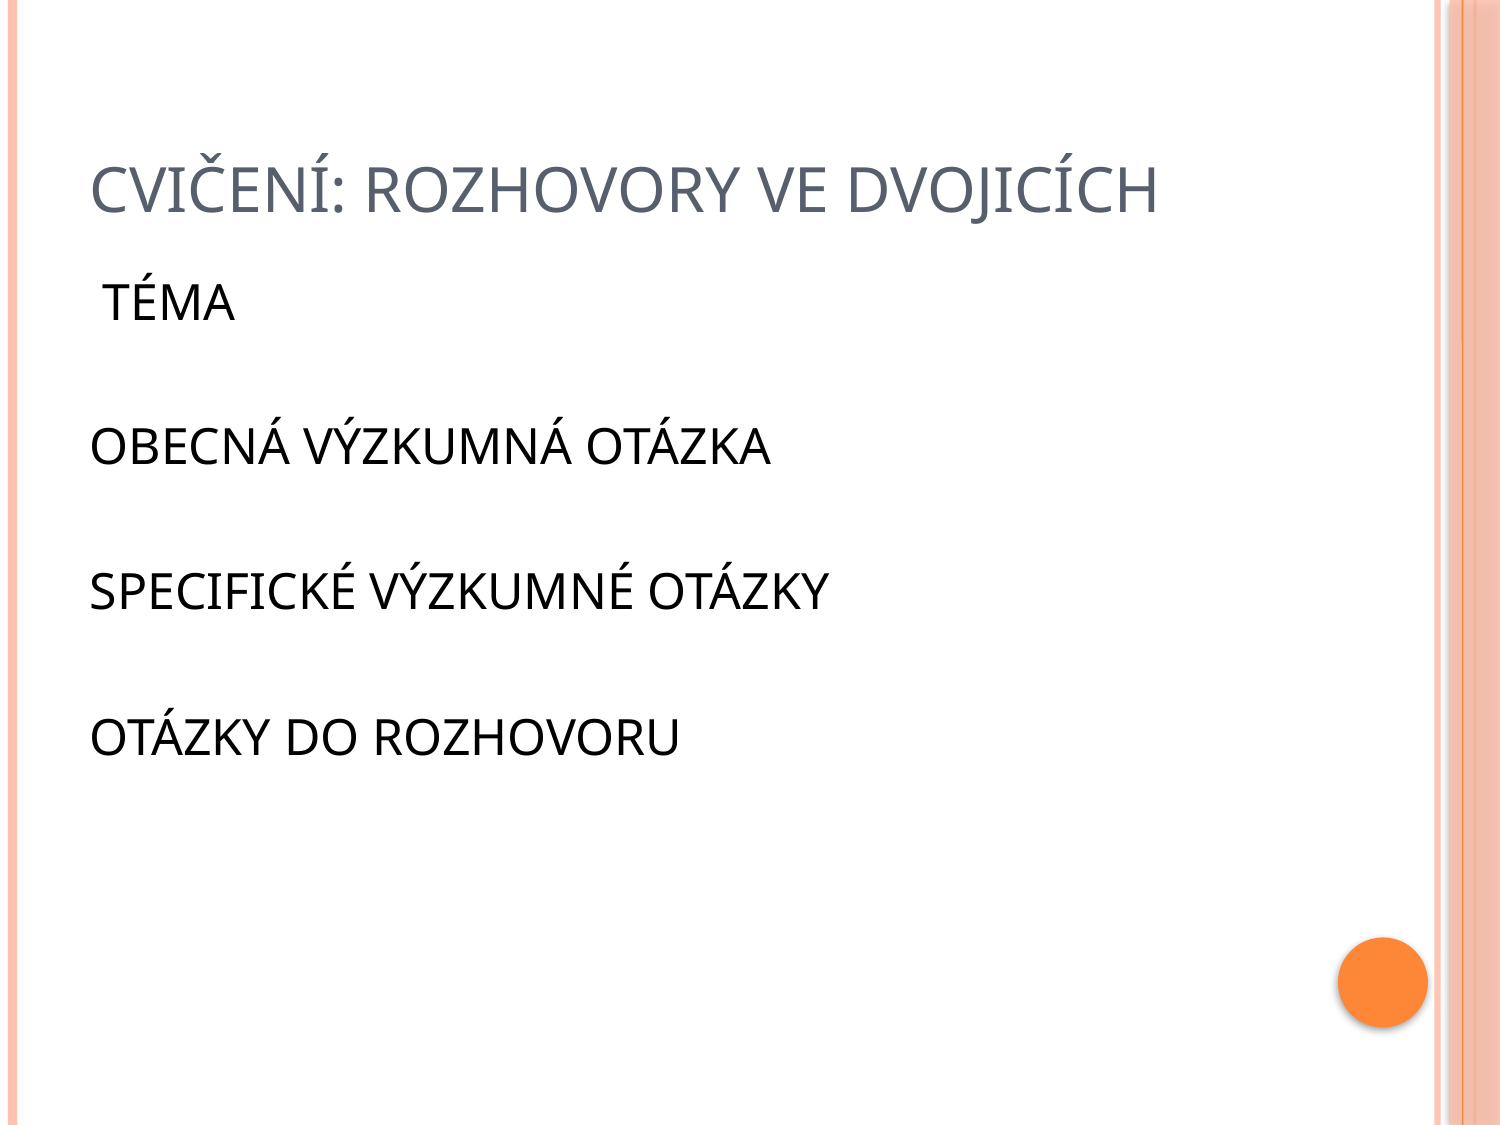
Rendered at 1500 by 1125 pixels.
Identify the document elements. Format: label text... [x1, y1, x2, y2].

list TÉMA OBECNÁ VÝZKUMNÁ OTÁZKA SPECIFICKÉ VÝZKUMNÉ OTÁZKY OTÁZKY DO ROZHOVORU [75, 262, 1300, 1062]
title Cvičení: rozhovory ve dvojicích [75, 45, 1300, 233]
